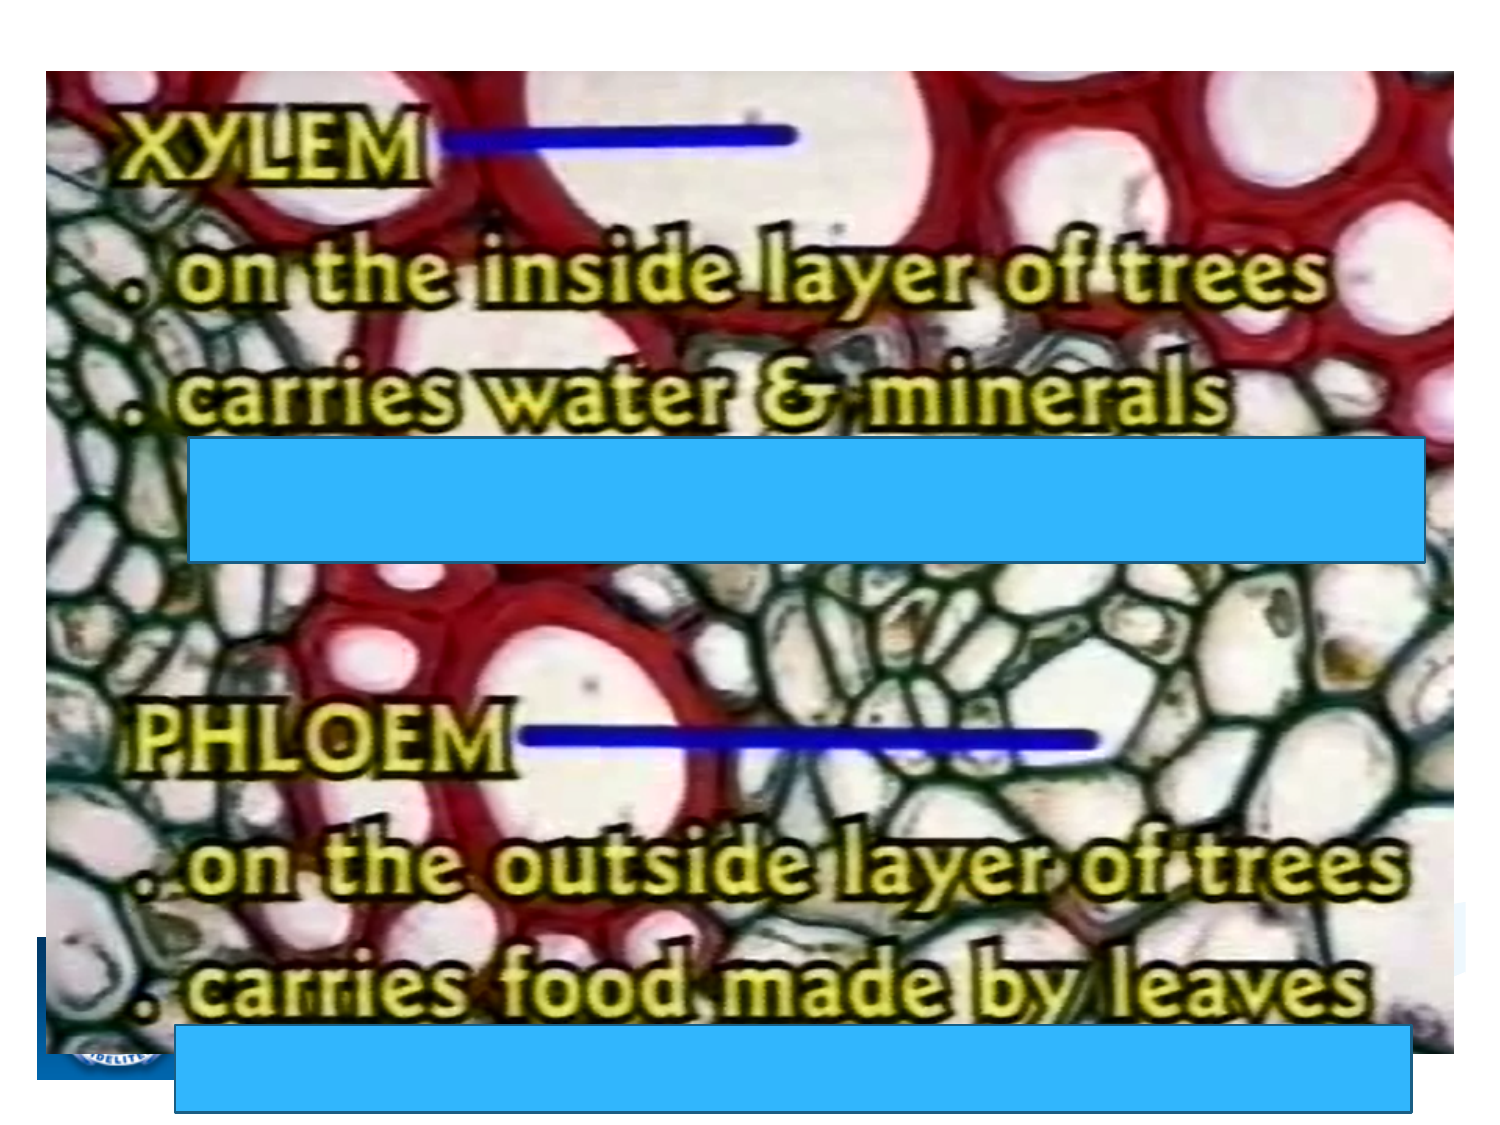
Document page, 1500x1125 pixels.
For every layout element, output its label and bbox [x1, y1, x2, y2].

picture [37, 71, 1454, 1080]
